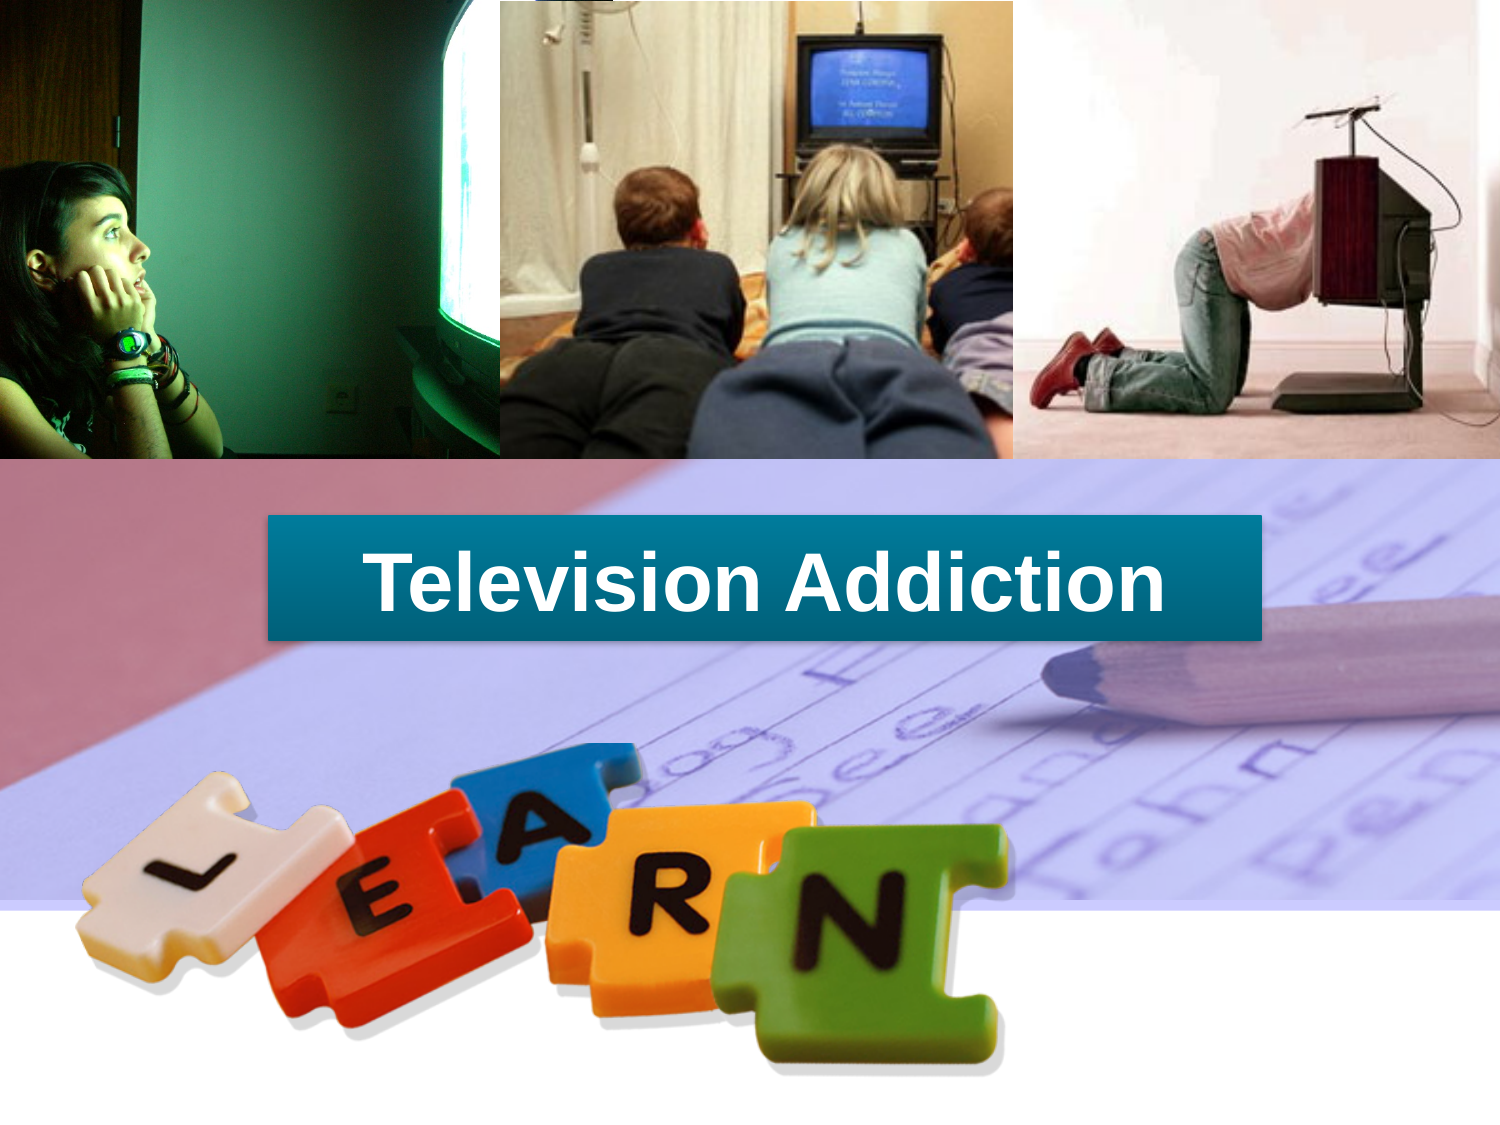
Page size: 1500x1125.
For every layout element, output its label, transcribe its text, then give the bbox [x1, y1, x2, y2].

title Television Addiction [268, 514, 1262, 641]
picture [74, 743, 1019, 1088]
picture [0, 0, 1500, 459]
